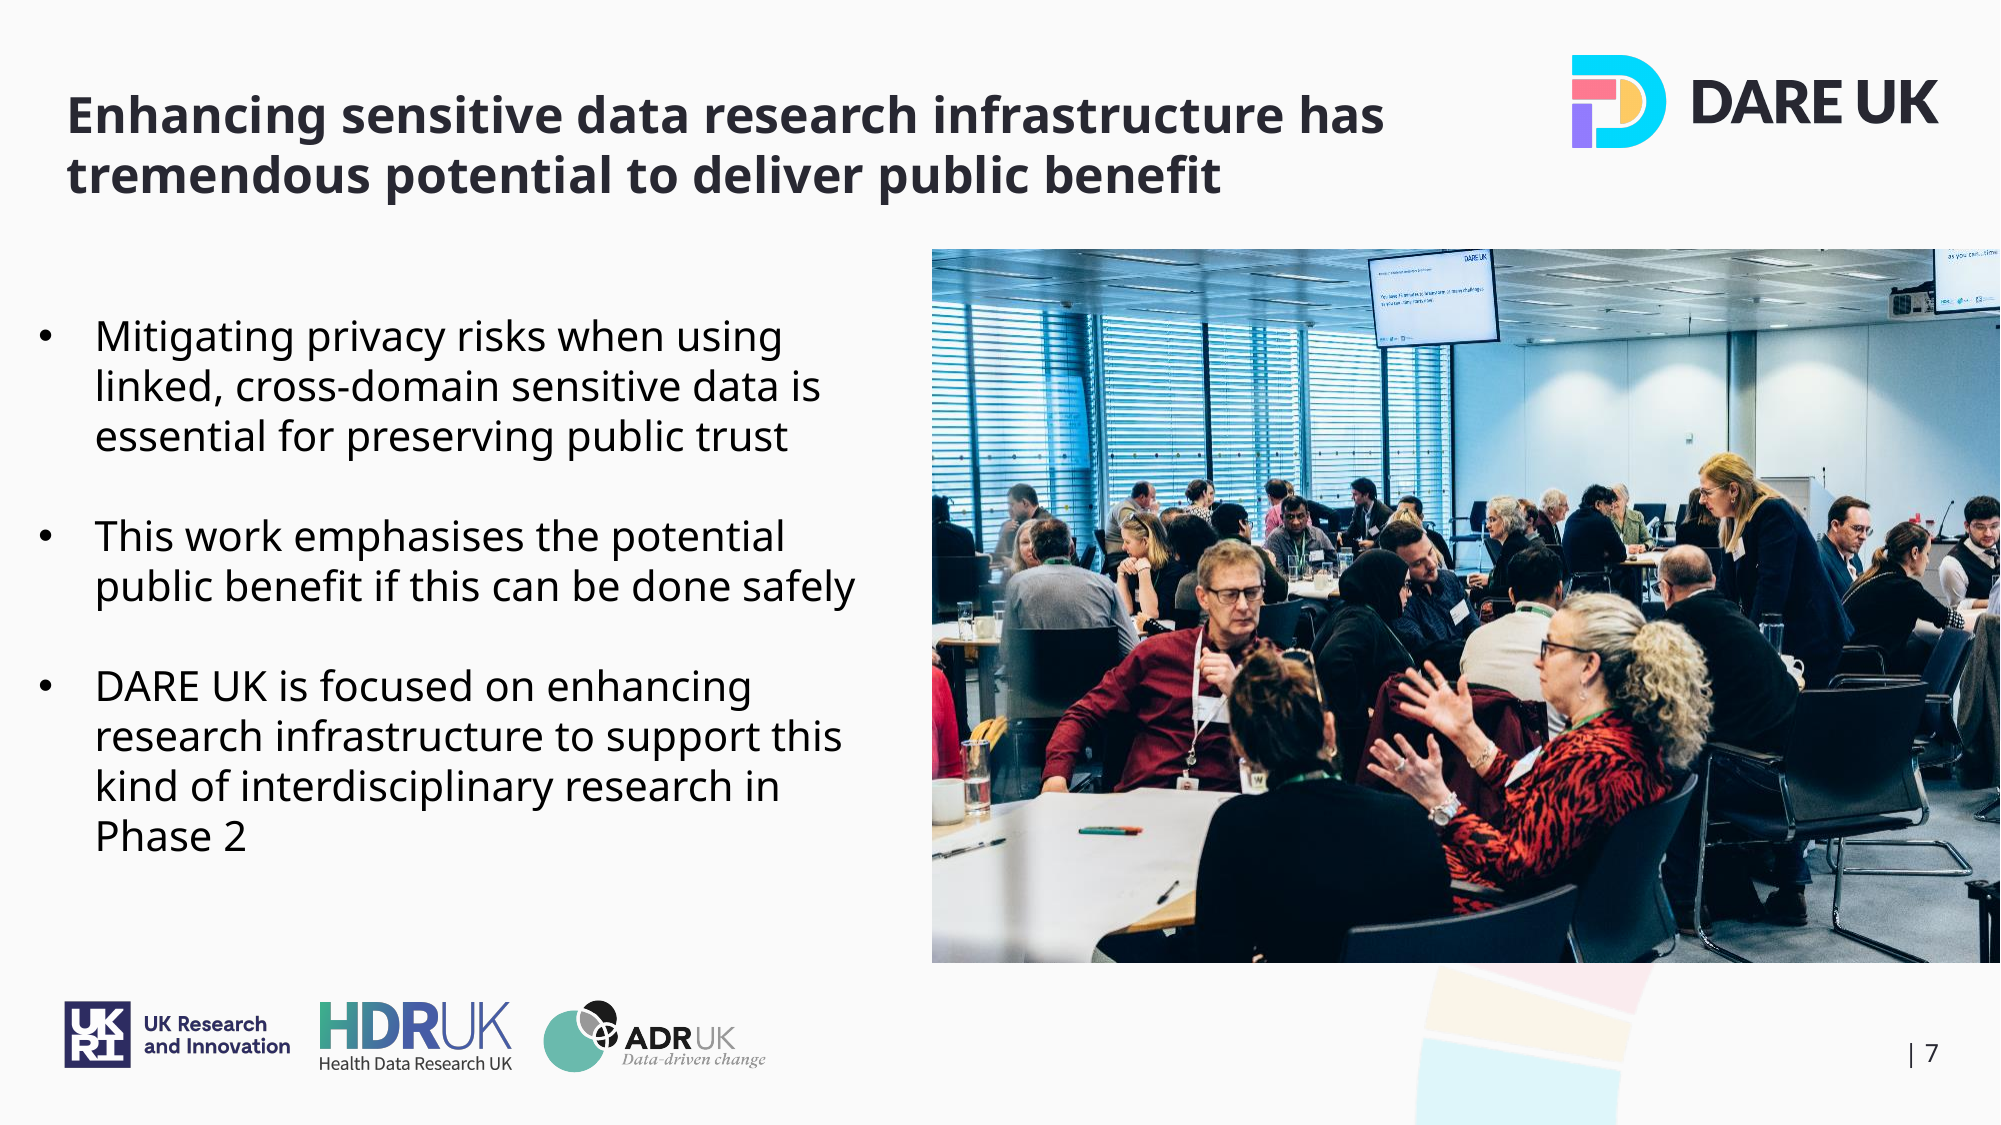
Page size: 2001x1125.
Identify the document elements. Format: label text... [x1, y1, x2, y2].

picture [320, 1002, 512, 1070]
slide_number | 7 [1885, 1039, 1939, 1070]
title Enhancing sensitive data research infrastructure has tremendous potential to deliver public benefit [61, 64, 1538, 210]
text_box Mitigating privacy risks when using linked, cross-domain sensitive data is essential for preserving public trust This work emphasises the potential public benefit if this can be done safely DARE UK is focused on enhancing research infrastructure to support this kind of interdisciplinary research in Phase 2 [23, 302, 908, 868]
picture [542, 998, 767, 1074]
picture [1572, 55, 1939, 148]
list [932, 249, 2000, 963]
picture [64, 1001, 290, 1068]
